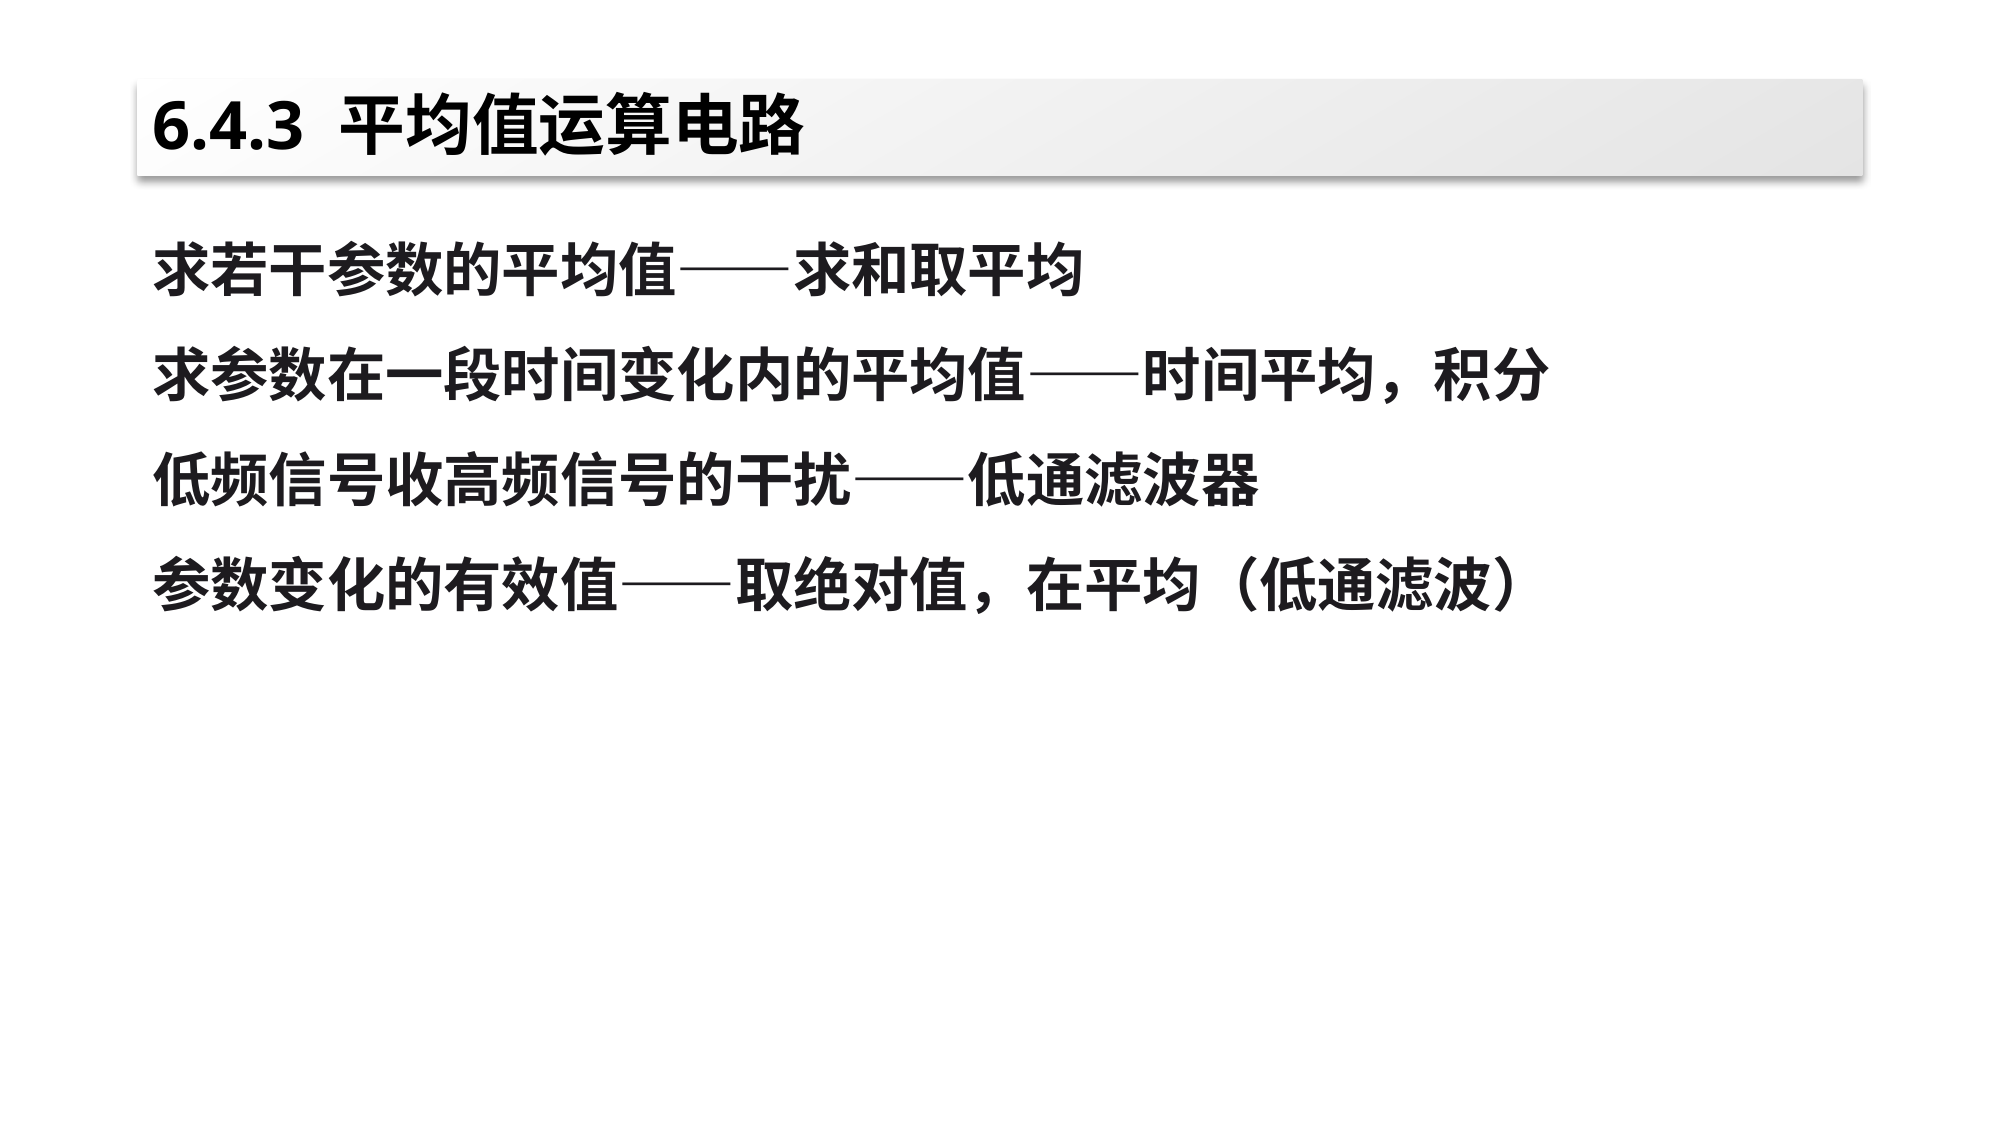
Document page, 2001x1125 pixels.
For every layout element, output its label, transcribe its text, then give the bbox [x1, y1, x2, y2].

list 求若干参数的平均值——求和取平均 求参数在一段时间变化内的平均值——时间平均，积分 低频信号收高频信号的干扰——低通滤波器 参数变化的有效值——取绝对值，在平均（低通滤波） [137, 191, 1863, 1014]
title 6.4.3 平均值运算电路 [137, 79, 1863, 176]
